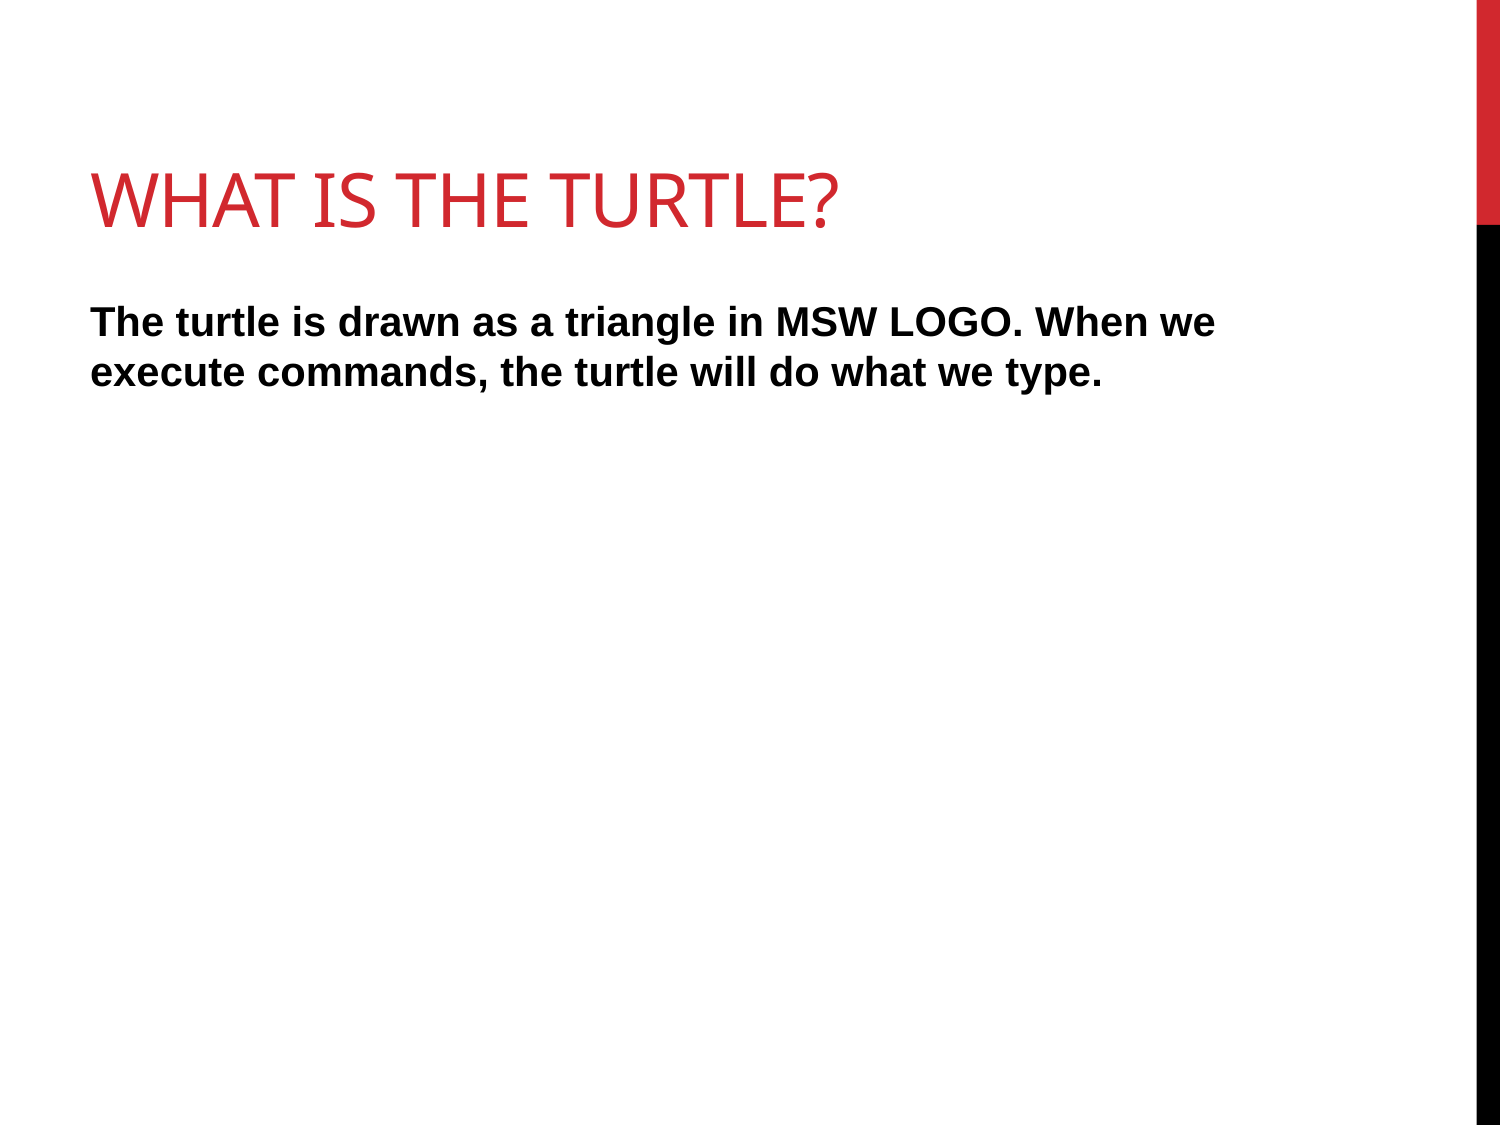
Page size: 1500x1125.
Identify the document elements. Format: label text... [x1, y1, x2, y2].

title What is the TURTLE? [75, 25, 1025, 250]
list The turtle is drawn as a triangle in MSW LOGO. When we execute commands, the turtle will do what we type. [75, 287, 1325, 1005]
